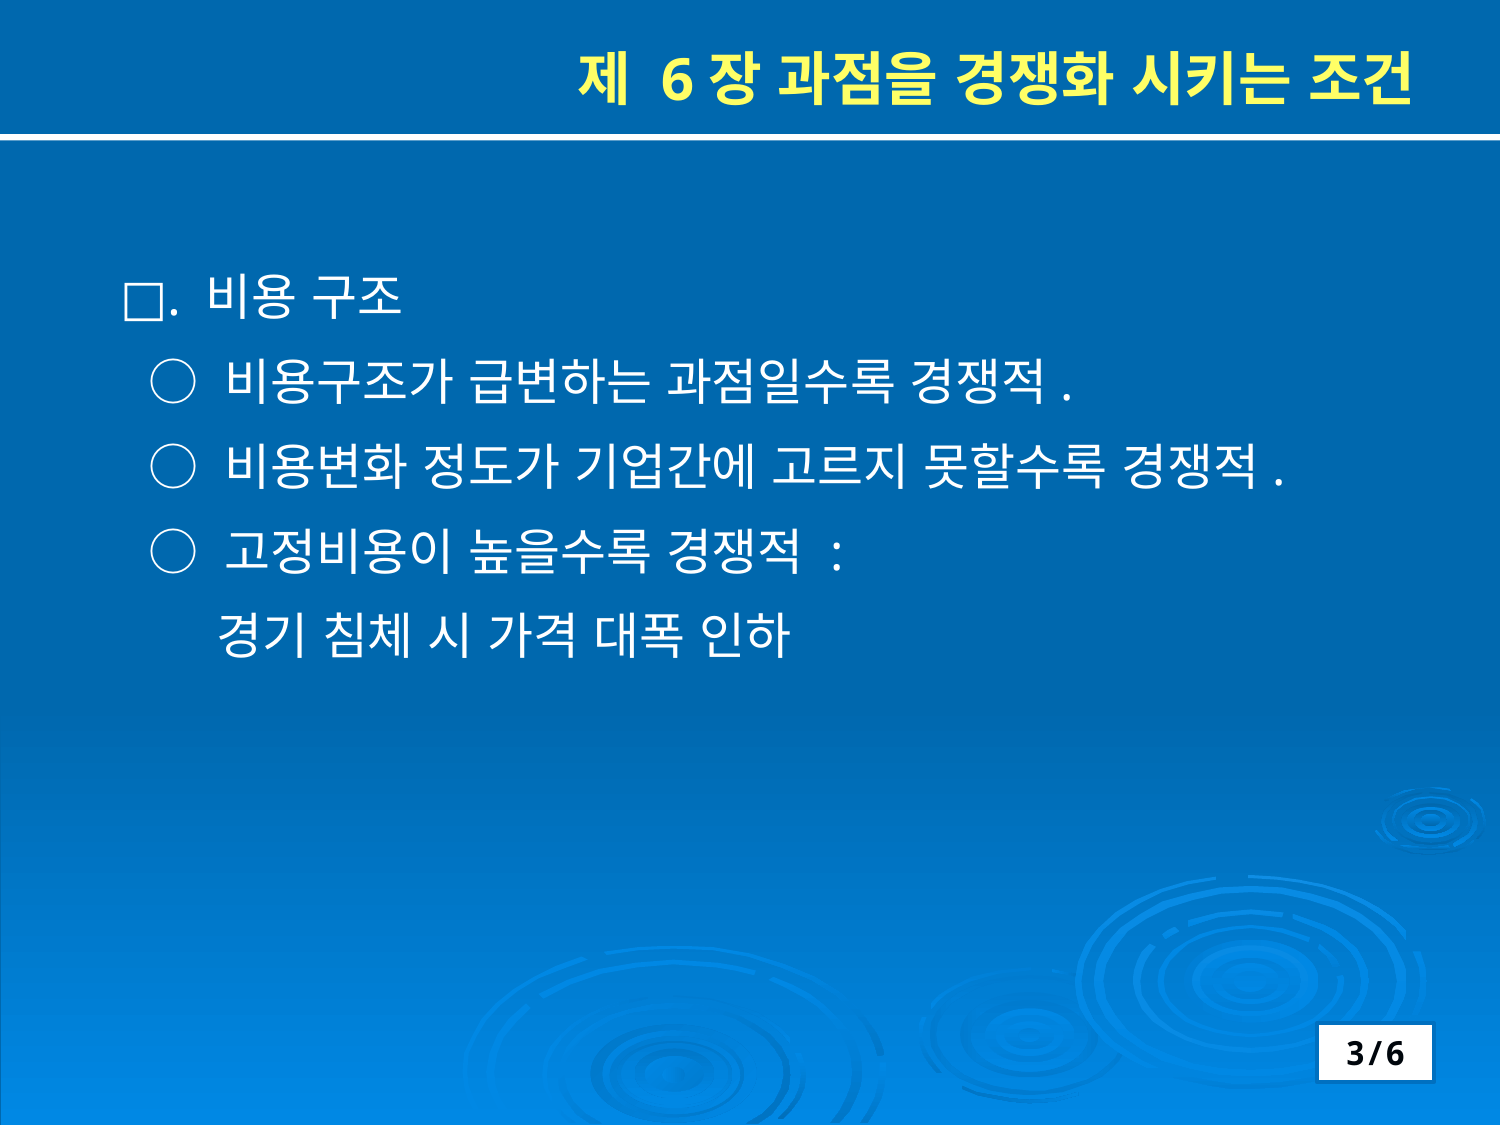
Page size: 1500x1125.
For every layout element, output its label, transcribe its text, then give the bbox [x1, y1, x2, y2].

text_box 3/6 [1315, 1021, 1436, 1084]
text_box 제 6장 과점을 경쟁화 시키는 조건 [562, 35, 1431, 120]
text_box □. 비용 구조 ○ 비용구조가 급변하는 과점일수록 경쟁적. ○ 비용변화 정도가 기업간에 고르지 못할수록 경쟁적. ○ 고정비용이 높을수록 경쟁적 : 경기 침체 시 가격 대폭 인하 [105, 257, 1405, 673]
